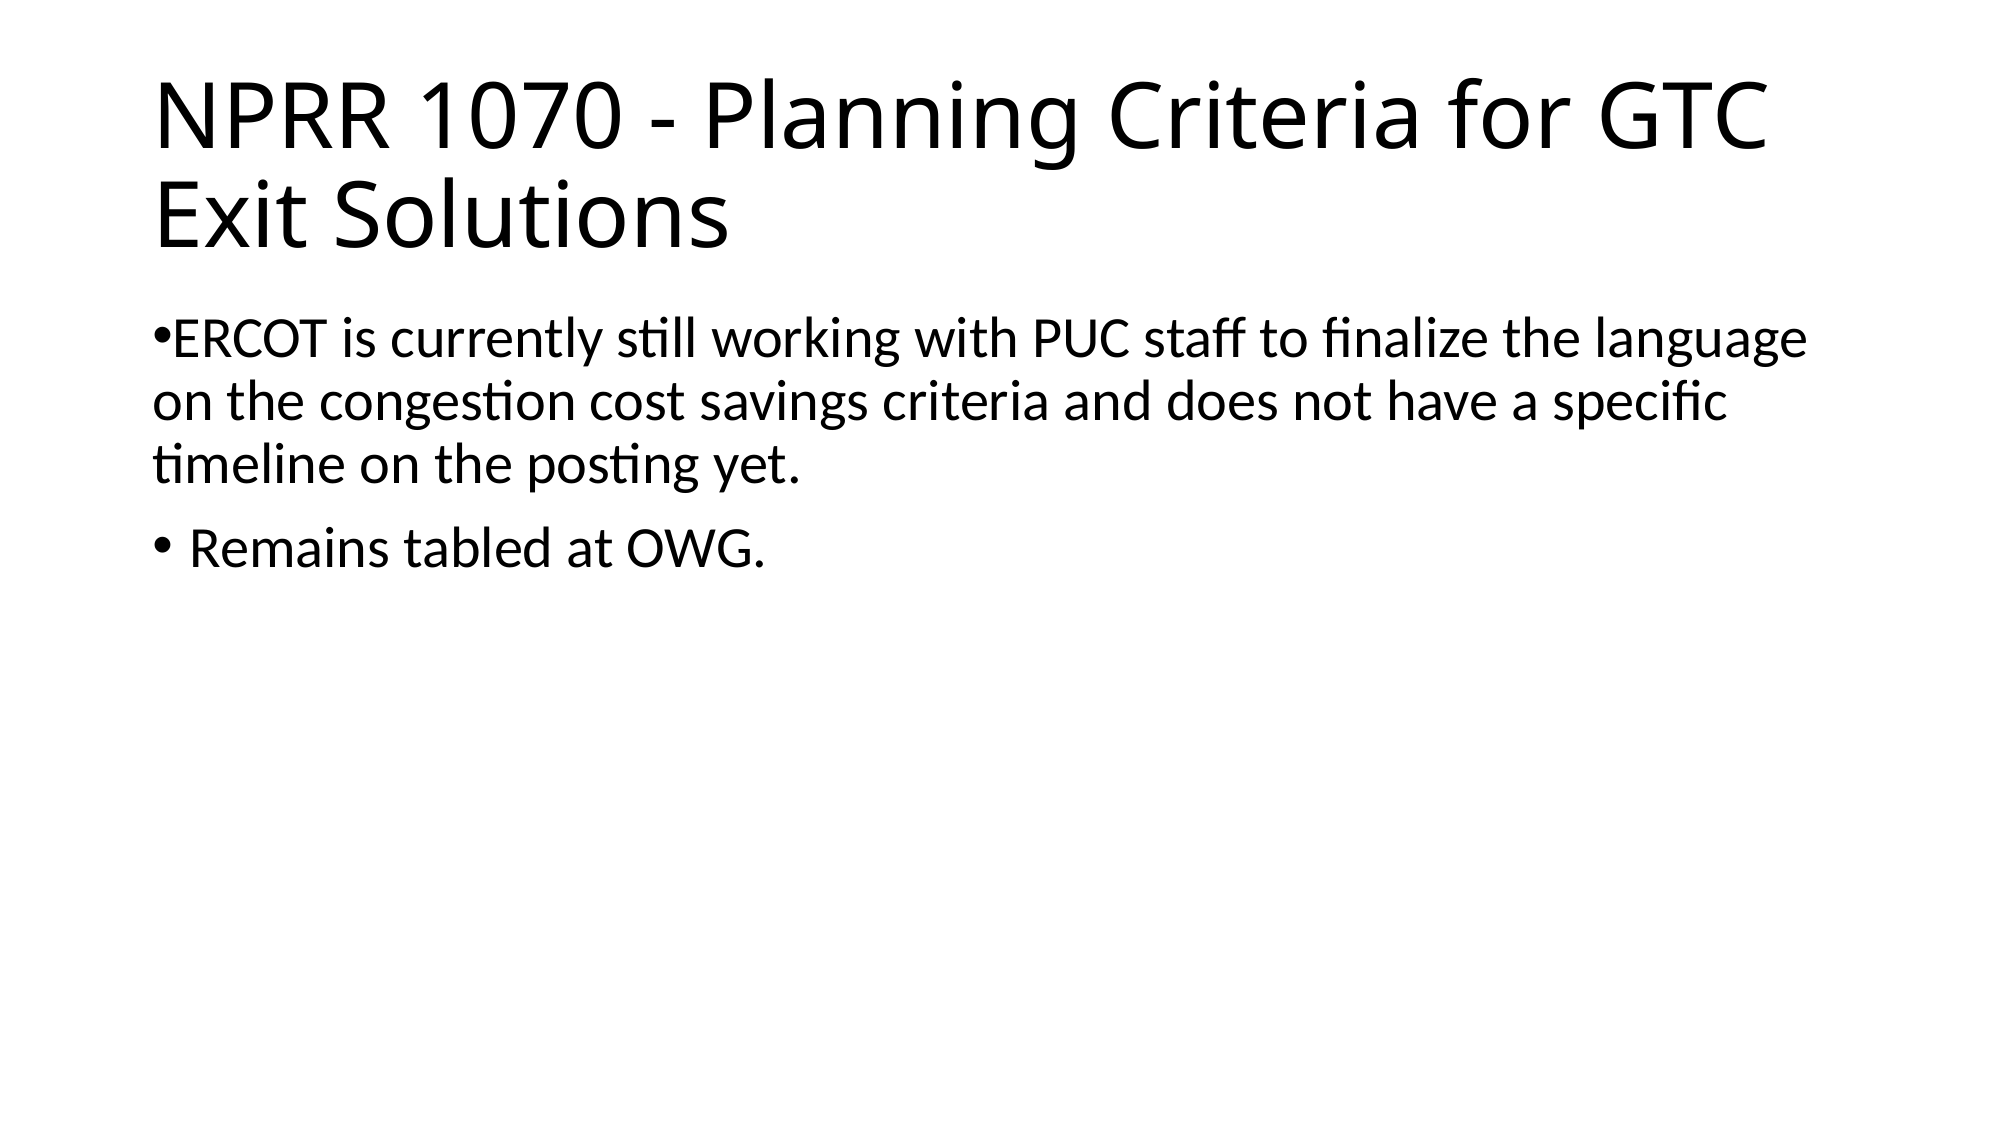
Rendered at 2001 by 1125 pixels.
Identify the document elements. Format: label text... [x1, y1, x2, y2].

list ERCOT is currently still working with PUC staff to finalize the language on the congestion cost savings criteria and does not have a specific timeline on the posting yet. Remains tabled at OWG. [137, 299, 1863, 1014]
title NPRR 1070 - Planning Criteria for GTC Exit Solutions [137, 59, 1863, 278]
